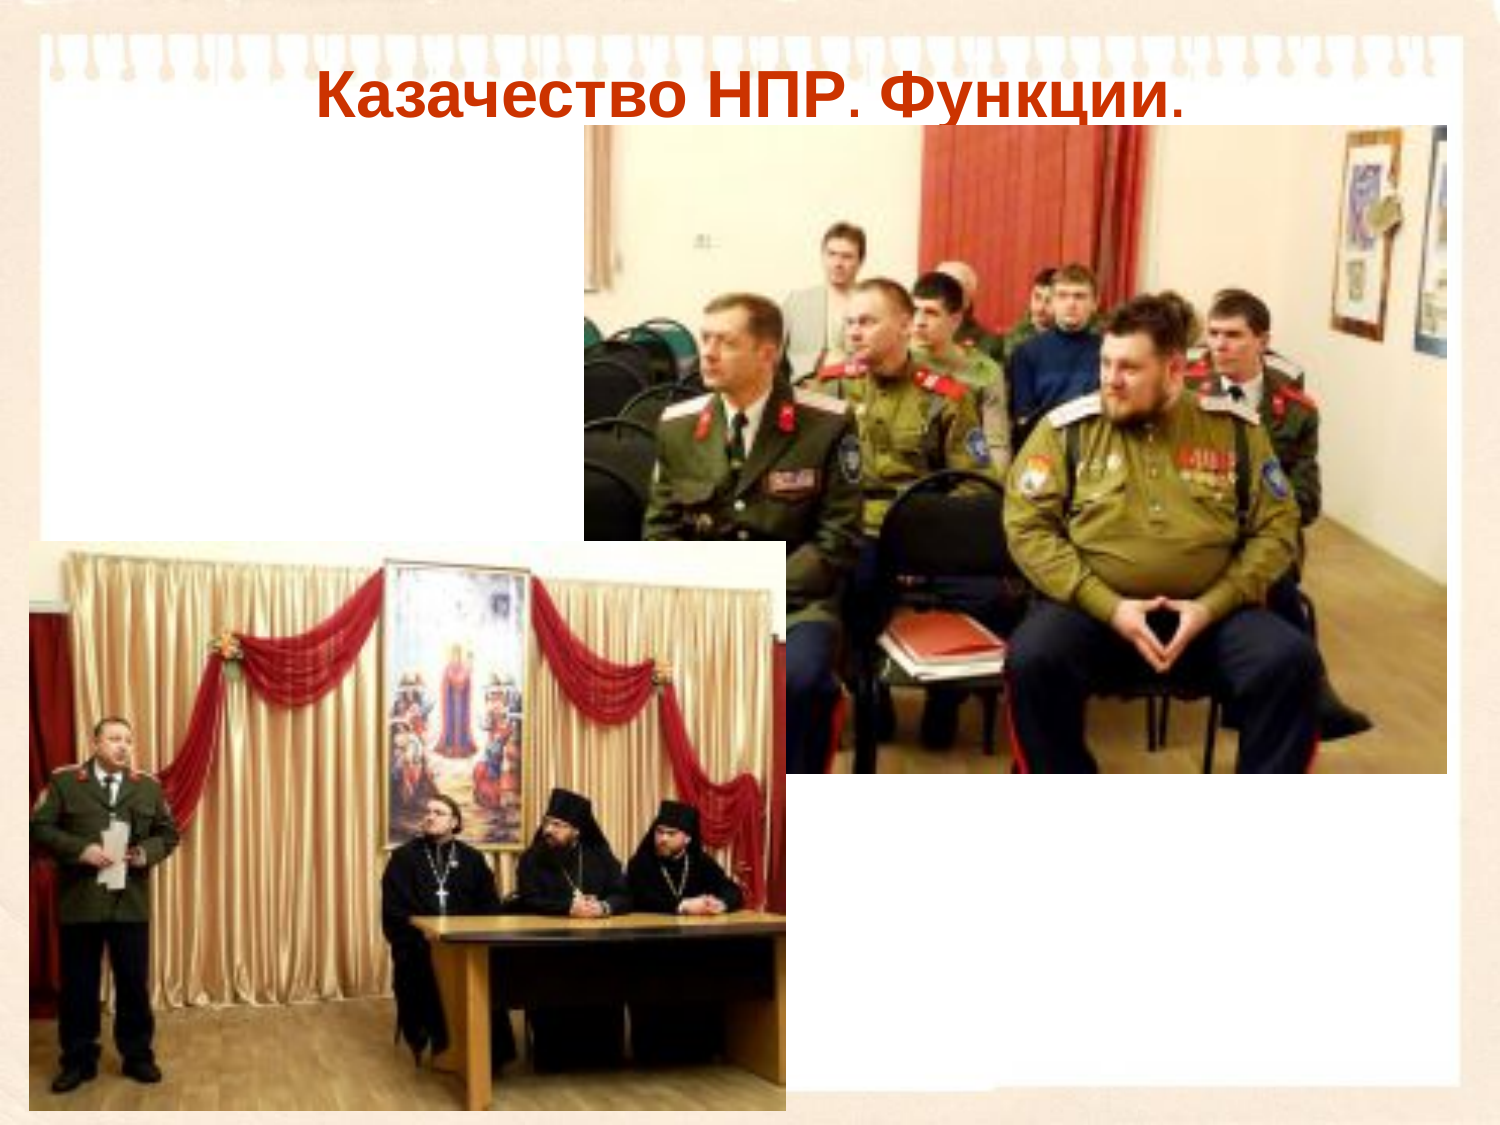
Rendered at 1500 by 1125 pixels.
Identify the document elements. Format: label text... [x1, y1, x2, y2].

title Казачество НПР. Функции. [74, 44, 1426, 138]
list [29, 541, 786, 1111]
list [584, 125, 1448, 775]
picture [0, 0, 1500, 1125]
